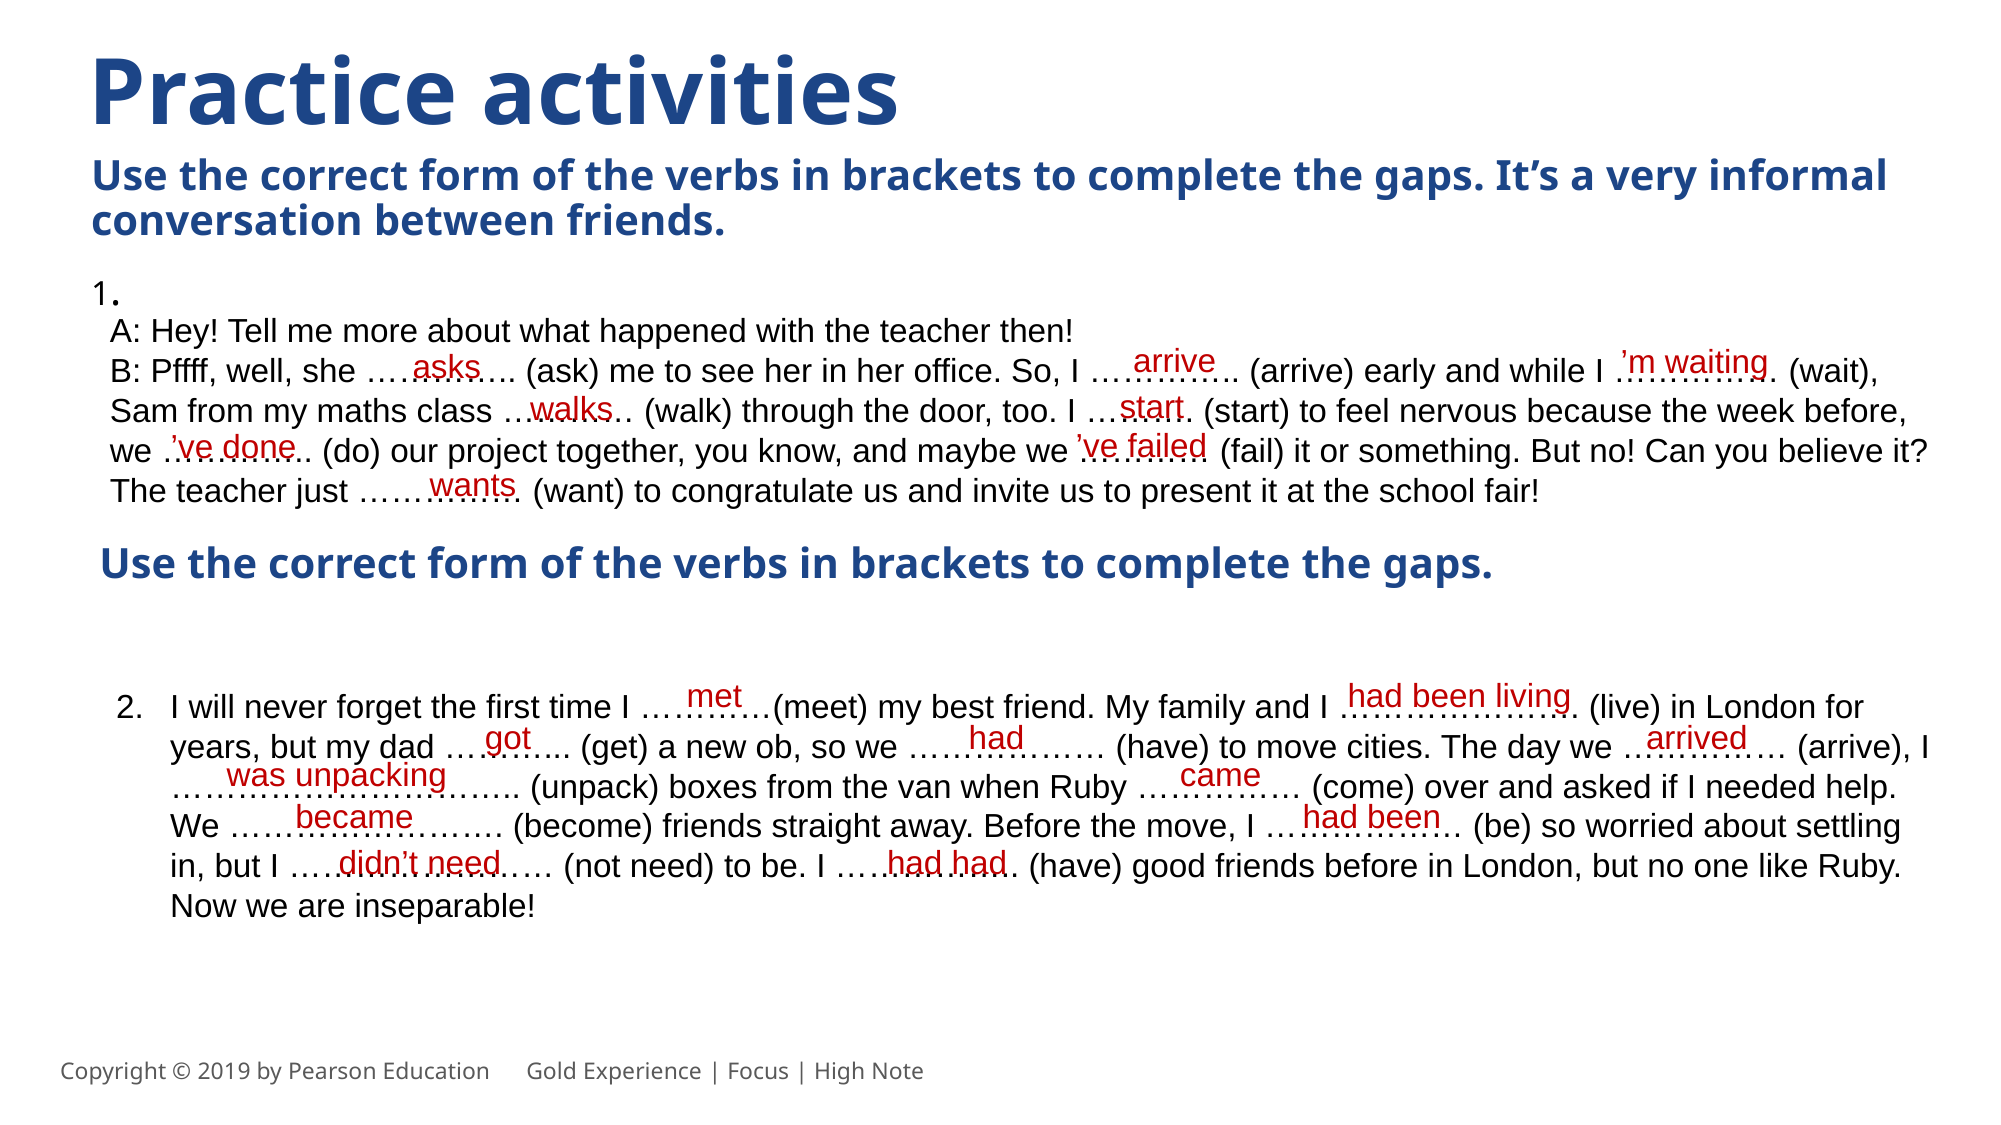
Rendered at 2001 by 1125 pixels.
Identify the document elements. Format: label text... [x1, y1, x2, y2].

text_box became [280, 787, 454, 867]
text_box didn’t need [323, 833, 549, 913]
text_box I will never forget the first time I …………(meet) my best friend. My family and I …………………. (live) in London for years, but my dad ………... (get) a new ob, so we ……………… (have) to move cities. The day we …………… (arrive), I ………………………….. (unpack) boxes from the van when Ruby …………… (come) over and asked if I needed help. We ……………………. (become) friends straight away. Before the move, I ……………… (be) so worried about settling in, but I …………………… (not need) to be. I …………….. (have) good friends before in London, but no one like Ruby. Now we are inseparable! [80, 637, 1956, 920]
text_box had been [1287, 787, 1506, 867]
text_box ’m waiting [1605, 333, 1812, 412]
text_box wants [414, 455, 560, 535]
text_box walks [515, 379, 660, 459]
text_box Use the correct form of the verbs in brackets to complete the gaps. It’s a very informal conversation between friends. 1. [76, 146, 1960, 258]
text_box Practice activities [73, 37, 1181, 169]
text_box came [1164, 745, 1310, 824]
text_box arrived [1631, 709, 1776, 788]
text_box Use the correct form of the verbs in brackets to complete the gaps. [84, 535, 1968, 647]
text_box asks [397, 338, 543, 417]
footer Copyright © 2019 by Pearson Education Gold Experience | Focus | High Note [45, 1040, 1084, 1101]
text_box met [671, 666, 817, 746]
text_box arrive [1118, 331, 1263, 411]
text_box ’ve done [155, 417, 343, 497]
text_box had had [872, 833, 1128, 913]
text_box was unpacking [211, 745, 494, 824]
text_box had been living [1332, 666, 1755, 746]
text_box A: Hey! Tell me more about what happened with the teacher then! B: Pffff, well, she ………….. (ask) me to see her in her office. So, I ………….. (arrive) early and while I …………… (wait), Sam from my maths class ………… (walk) through the door, too. I ………. (start) to feel nervous because the week before, we ………….. (do) our project together, you know, and maybe we ………… (fail) it or something. But no! Can you believe it? The teacher just …………… (want) to congratulate us and invite us to present it at the school fair! [73, 262, 1949, 544]
text_box got [469, 709, 615, 788]
text_box start [1104, 378, 1250, 457]
text_box ’ve failed [1060, 416, 1248, 496]
text_box had [953, 709, 1099, 788]
